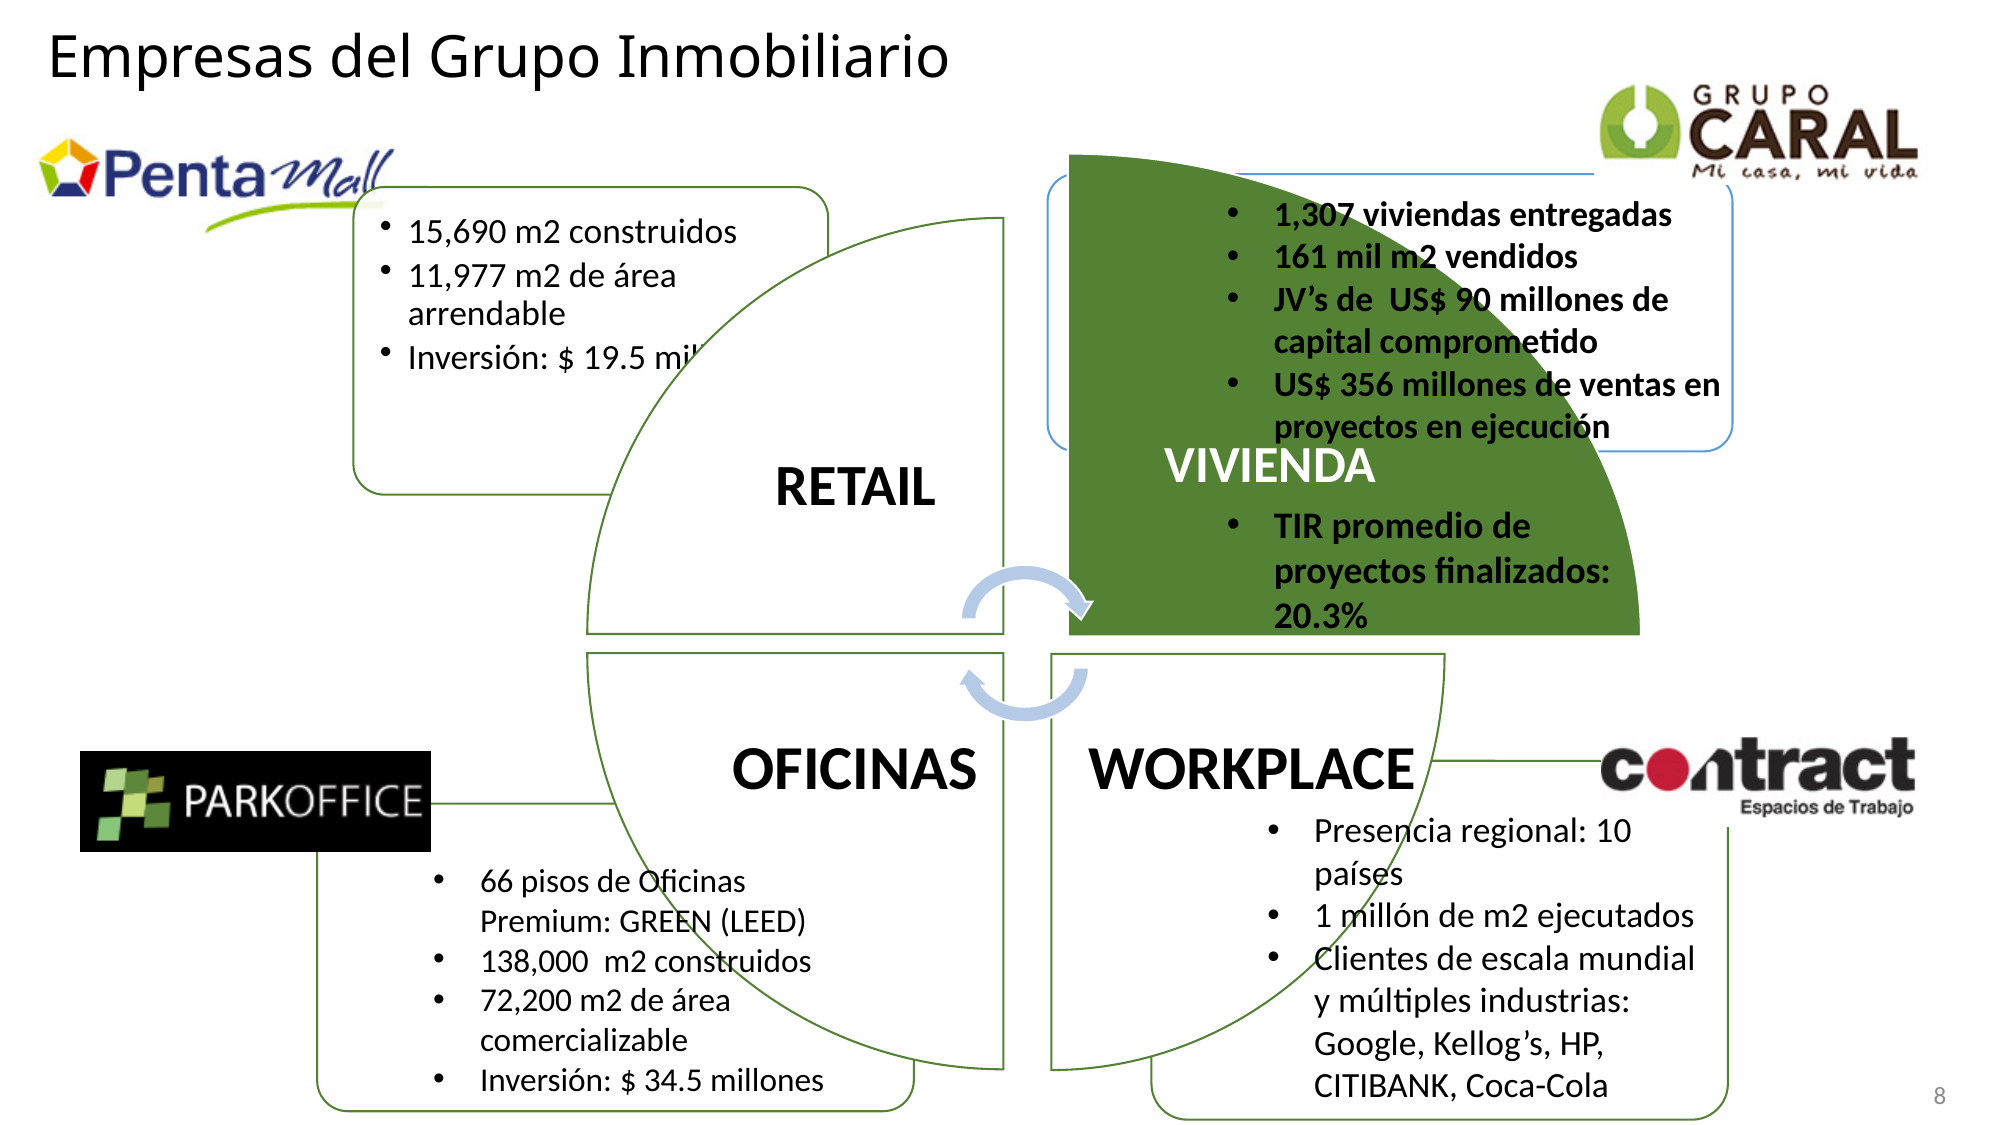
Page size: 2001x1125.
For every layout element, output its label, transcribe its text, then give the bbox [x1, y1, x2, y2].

text_box 1,307 viviendas entregadas 161 mil m2 vendidos JV’s de US$ 90 millones de capital comprometido US$ 356 millones de ventas en proyectos en ejecución [1728, 185, 1762, 496]
picture [1594, 66, 1929, 185]
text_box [321, 156, 1728, 1125]
picture [32, 132, 414, 236]
slide_number 8 [1728, 1065, 1962, 1125]
title Empresas del Grupo Inmobiliario [32, 0, 1967, 132]
picture [80, 751, 431, 852]
picture [1601, 703, 1923, 827]
